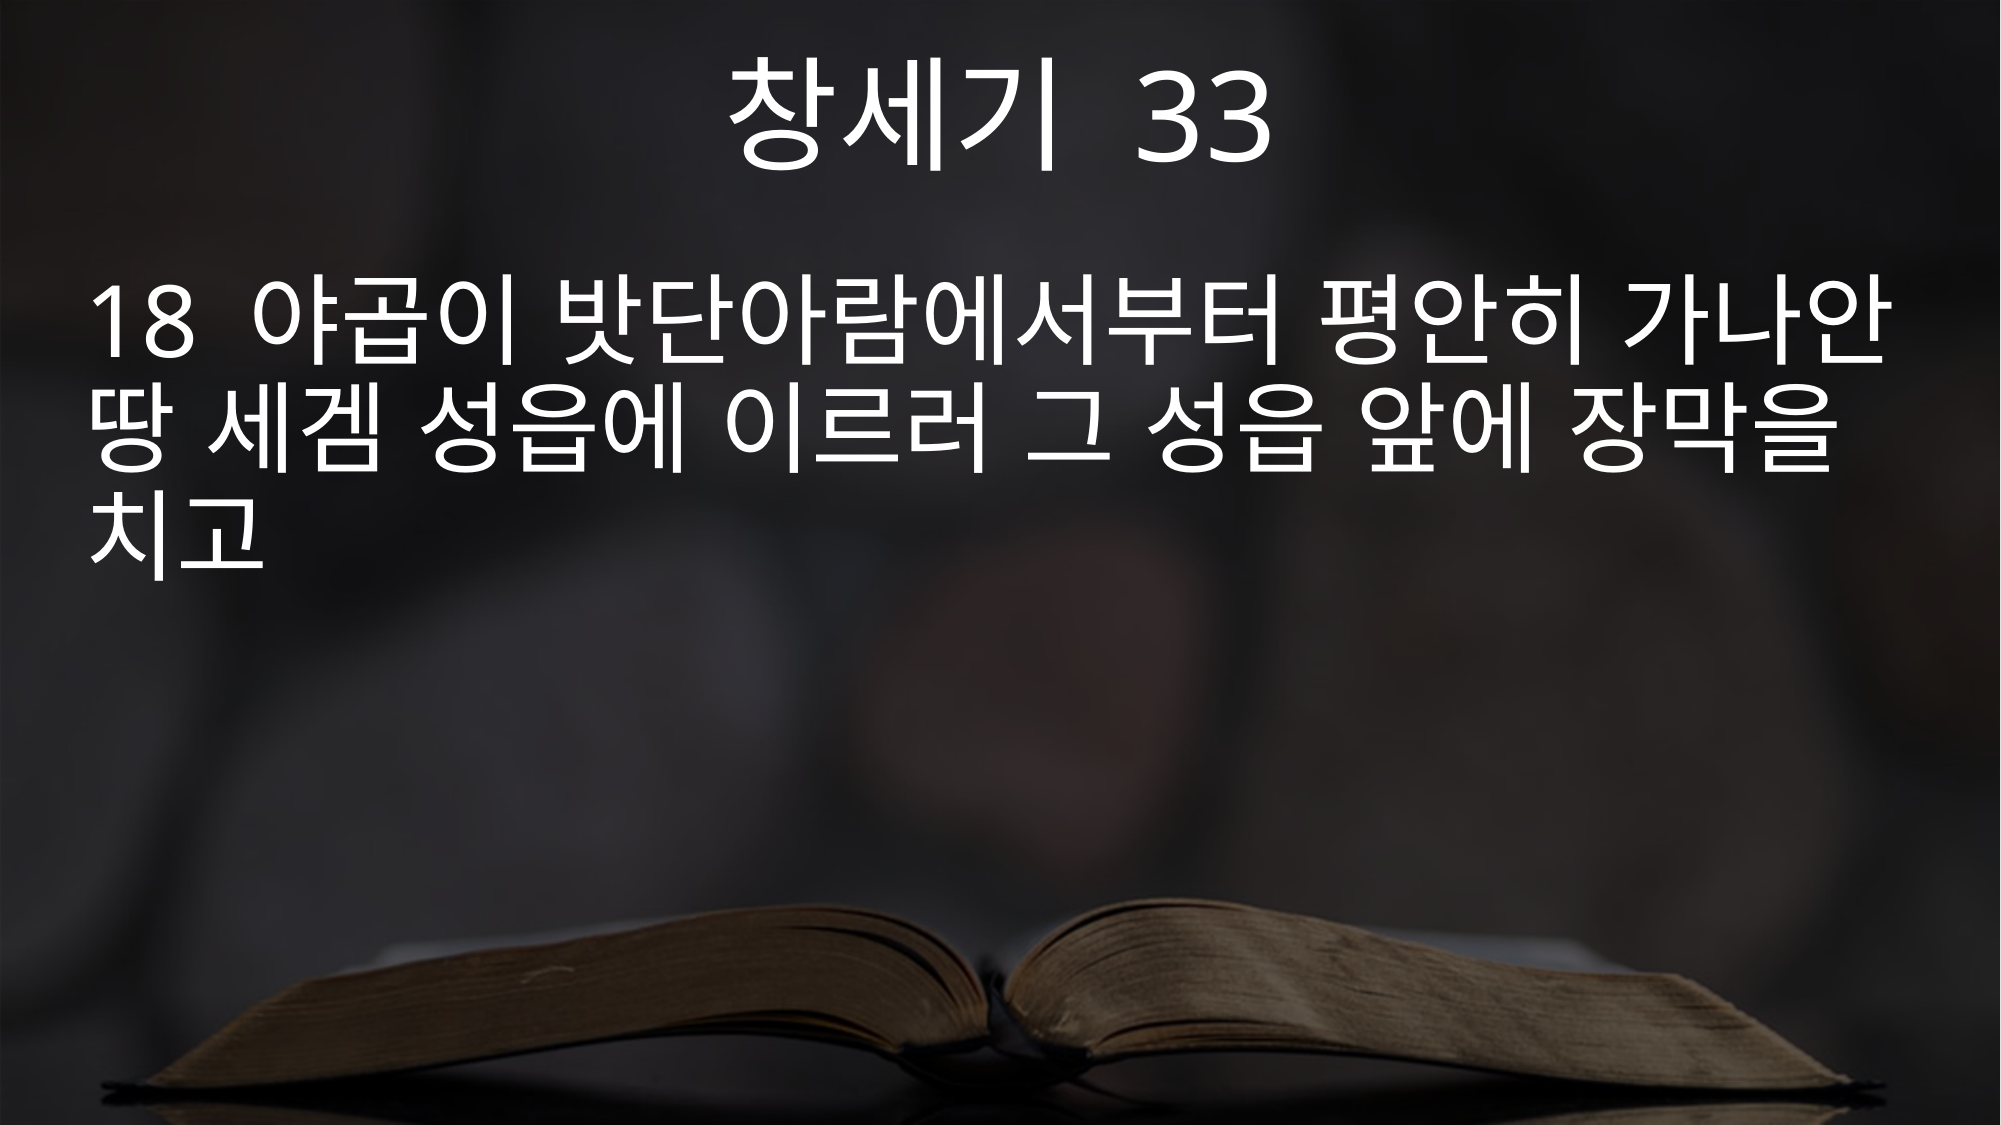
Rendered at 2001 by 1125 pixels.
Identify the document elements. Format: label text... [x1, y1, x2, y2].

picture [0, 0, 2001, 1125]
footer 창세기 33 [0, 32, 2000, 192]
list 18 야곱이 밧단아람에서부터 평안히 가나안 땅 세겜 성읍에 이르러 그 성읍 앞에 장막을 치고 [69, 263, 1953, 423]
